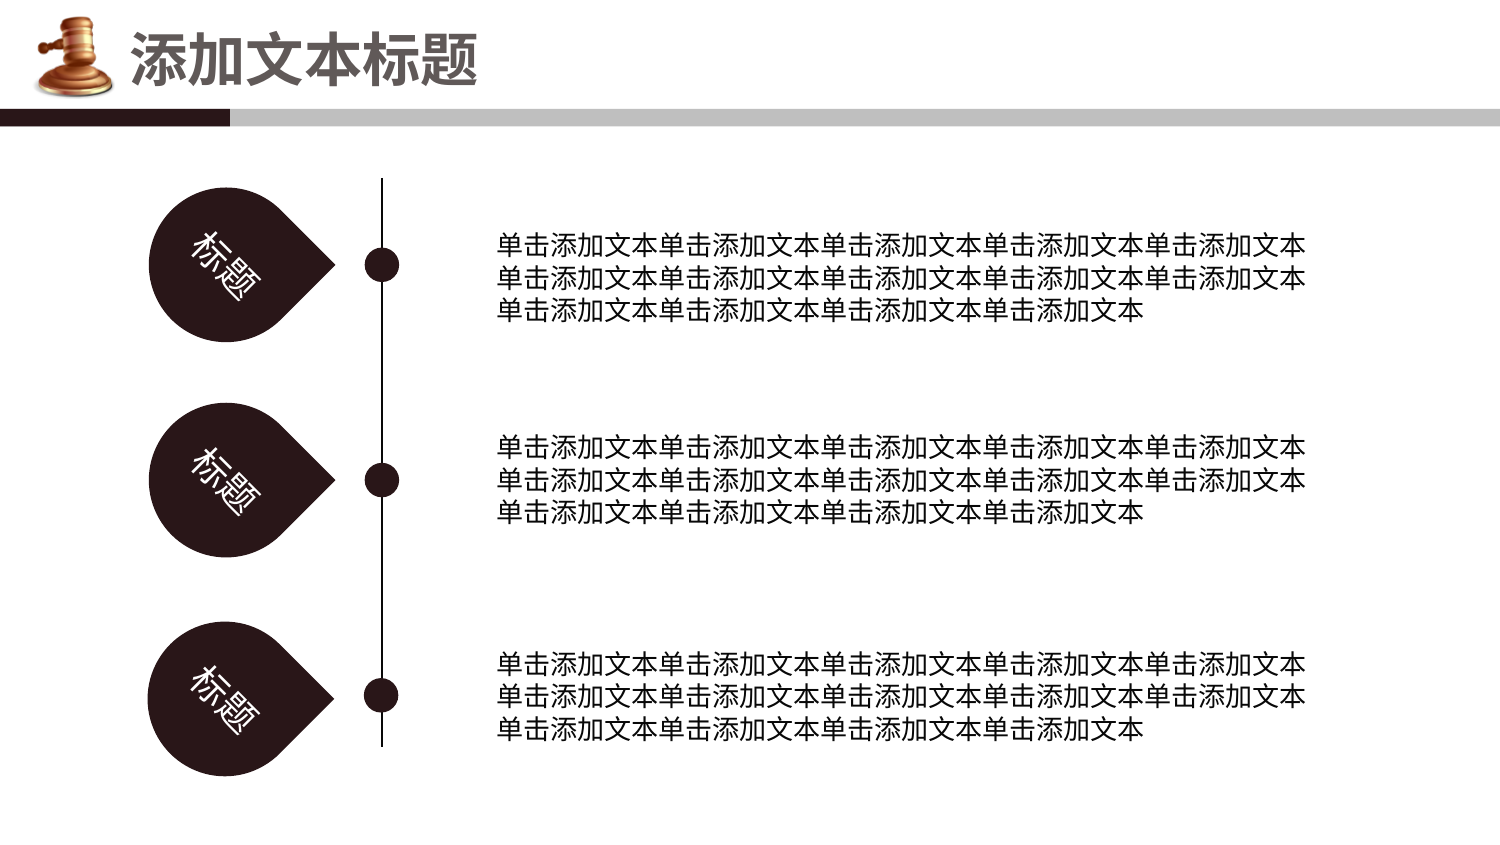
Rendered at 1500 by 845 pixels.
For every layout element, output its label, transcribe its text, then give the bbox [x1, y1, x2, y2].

text_box 标题 [148, 187, 336, 343]
text_box 添加文本标题 [114, 15, 969, 101]
text_box 单击添加文本单击添加文本单击添加文本单击添加文本单击添加文本单击添加文本单击添加文本单击添加文本单击添加文本单击添加文本单击添加文本单击添加文本单击添加文本单击添加文本 [481, 639, 1329, 752]
text_box 标题 [148, 402, 336, 558]
text_box 单击添加文本单击添加文本单击添加文本单击添加文本单击添加文本单击添加文本单击添加文本单击添加文本单击添加文本单击添加文本单击添加文本单击添加文本单击添加文本单击添加文本 [481, 423, 1329, 536]
text_box 标题 [147, 621, 335, 777]
text_box [0, 108, 231, 127]
picture [31, 15, 115, 99]
text_box 单击添加文本单击添加文本单击添加文本单击添加文本单击添加文本单击添加文本单击添加文本单击添加文本单击添加文本单击添加文本单击添加文本单击添加文本单击添加文本单击添加文本 [481, 221, 1329, 334]
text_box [363, 177, 400, 748]
text_box [231, 108, 1500, 127]
